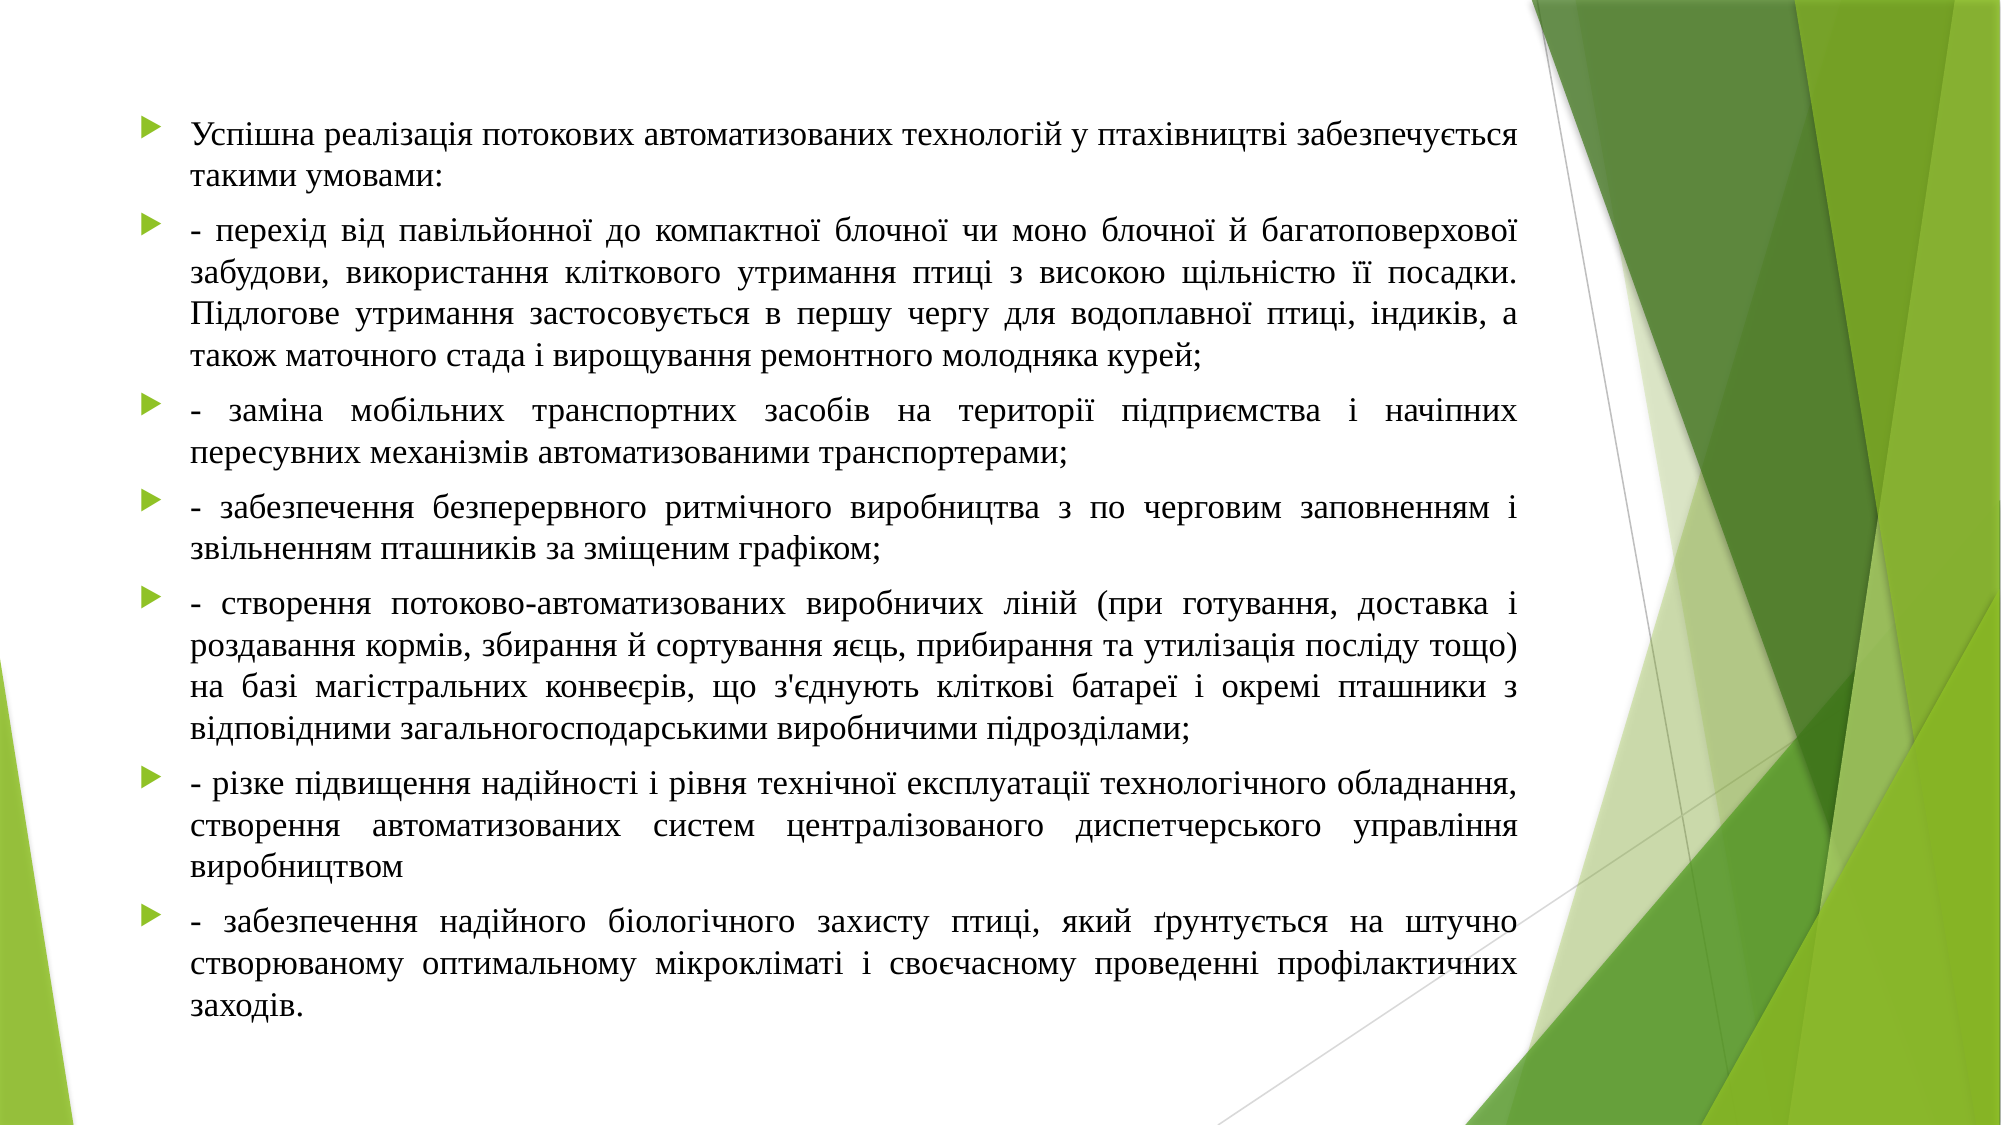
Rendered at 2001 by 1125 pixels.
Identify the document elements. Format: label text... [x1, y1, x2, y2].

list Успішна реалізація потокових автоматизованих технологій у птахівництві забезпечується такими умовами: - перехід від павільйонної до компактної блочної чи моно блочної й багатоповерхової забудови, використання кліткового утримання птиці з високою щільністю її посадки. Підлогове утримання застосовується в першу чергу для водоплавної птиці, індиків, а також маточного стада і вирощування ремонтного молодняка курей; - заміна мобільних транспортних засобів на території підприємства і начіпних пересувних механізмів автоматизованими транспортерами; - забезпечення безперервного ритмічного виробництва з по черговим заповненням і звільненням пташників за зміщеним графіком; - створення потоково-автоматизованих виробничих ліній (при готування, доставка і роздавання кормів, збирання й сортування яєць, прибирання та утилізація посліду тощо) на базі магістральних конвеєрів, що з'єднують кліткові батареї і окремі пташники з відповідними загальногосподарськими виробничими підрозділами; - різке підвищення надійності і рівня технічної експлуатації технологічного обладнання, створення автоматизованих систем централізованого диспетчерського управління виробництвом - забезпечення надійного біологічного захисту птиці, який ґрунтується на штучно створюваному оптимальному мікрокліматі і своєчасному проведенні профілактичних заходів. [123, 102, 1534, 1036]
